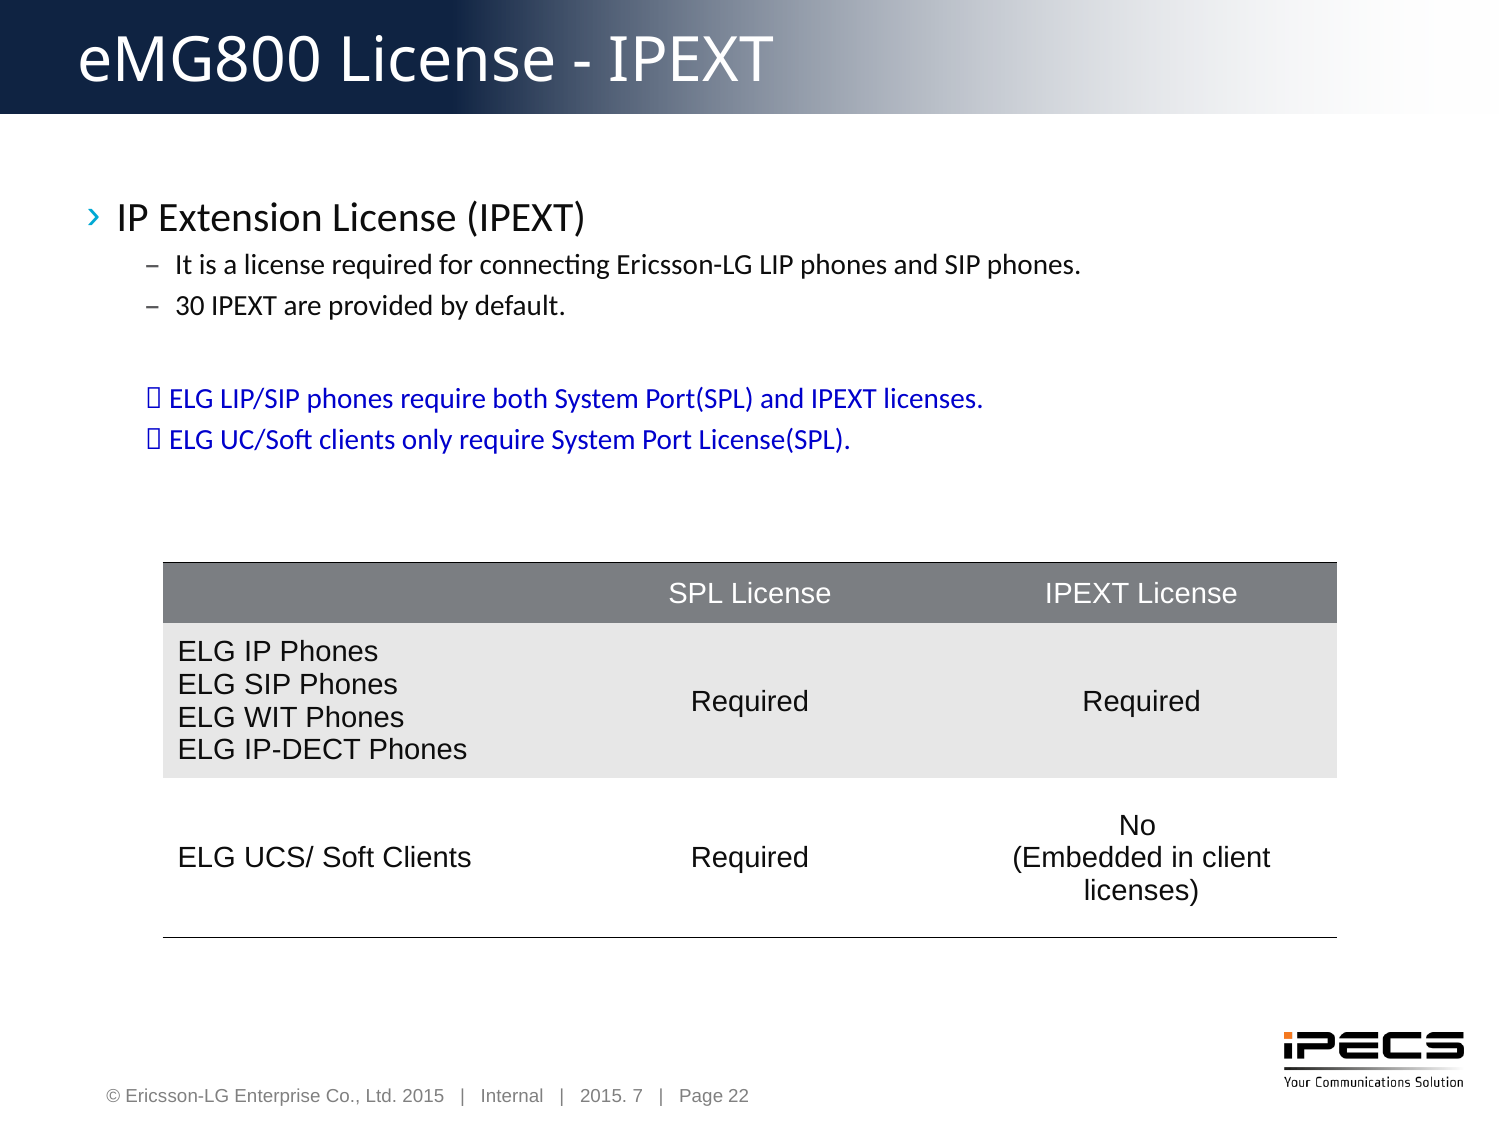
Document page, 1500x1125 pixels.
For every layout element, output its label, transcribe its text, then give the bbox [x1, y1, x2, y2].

table_header [163, 563, 554, 623]
table_header IPEXT License [946, 563, 1337, 623]
table_cell No (Embedded in client licenses) [946, 778, 1337, 937]
table_cell ELG IP Phones ELG SIP Phones ELG WIT Phones ELG IP-DECT Phones [163, 623, 554, 778]
table_cell Required [554, 623, 946, 778]
list eMG800 License - IPEXT [0, 0, 1500, 114]
table_cell Required [946, 623, 1337, 778]
table_header SPL License [554, 563, 946, 623]
text_box IP Extension License (IPEXT) It is a license required for connecting Ericsson-LG LIP phones and SIP phones. 30 IPEXT are provided by default.  ELG LIP/SIP phones require both System Port(SPL) and IPEXT licenses.  ELG UC/Soft clients only require System Port License(SPL). [74, 189, 1450, 555]
table_cell ELG UCS/ Soft Clients [163, 778, 554, 937]
picture [1284, 1032, 1464, 1087]
table_cell Required [554, 778, 946, 937]
